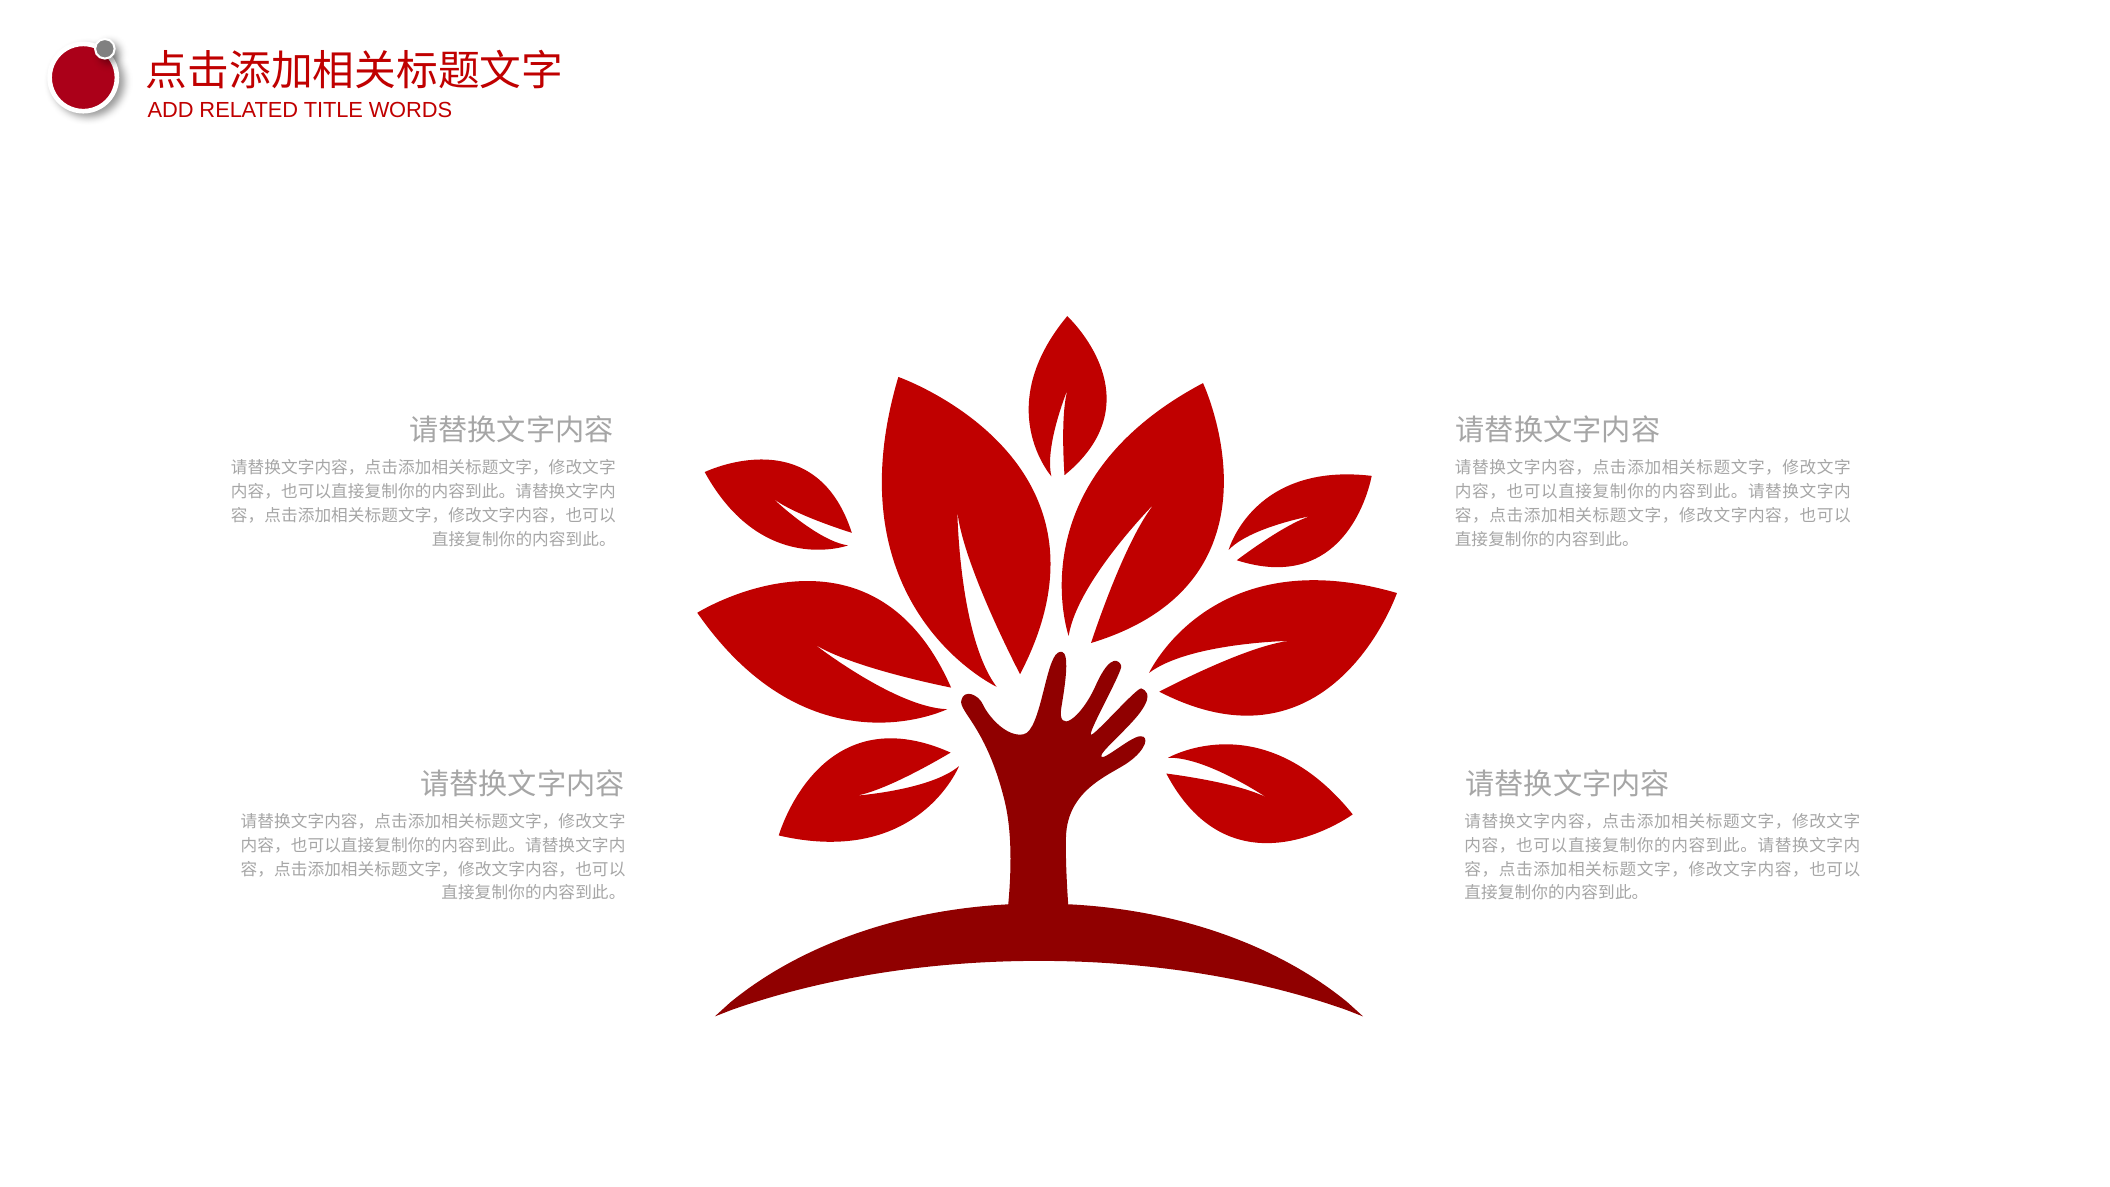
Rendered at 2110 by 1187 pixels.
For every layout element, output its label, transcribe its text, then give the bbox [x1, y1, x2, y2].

text_box 点击添加相关标题文字 [145, 43, 564, 95]
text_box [1440, 396, 1867, 558]
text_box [214, 750, 641, 912]
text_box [1449, 750, 1876, 912]
text_box [48, 42, 118, 113]
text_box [704, 321, 1405, 1017]
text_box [204, 396, 631, 558]
text_box [94, 37, 116, 60]
text_box ADD RELATED TITLE WORDS [147, 96, 453, 123]
